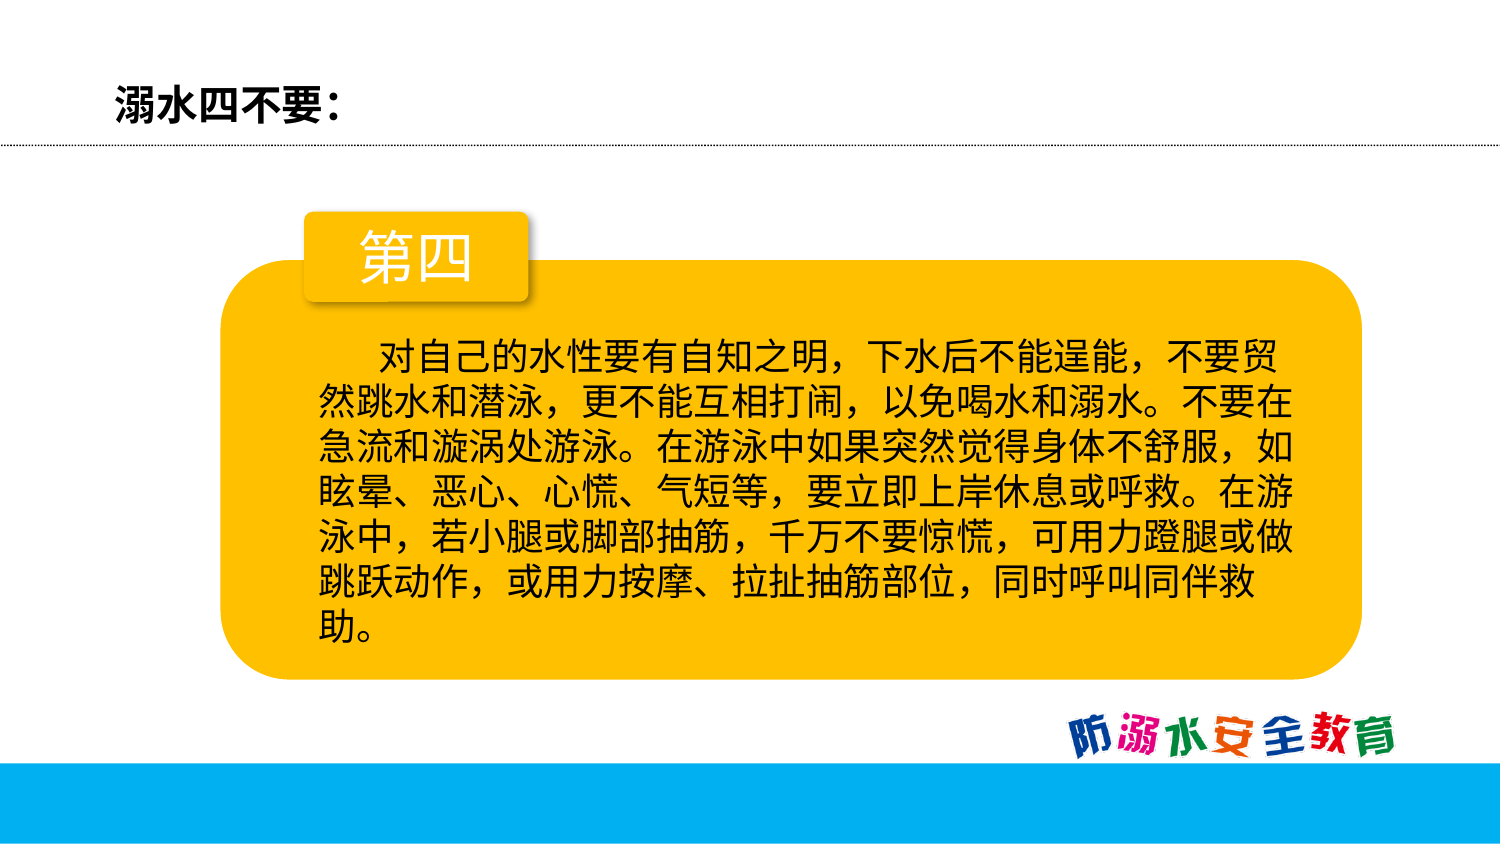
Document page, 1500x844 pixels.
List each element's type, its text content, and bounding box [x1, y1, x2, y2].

text_box 溺水四不要： [100, 71, 538, 137]
text_box [0, 763, 1500, 844]
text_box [218, 211, 1365, 682]
picture [1045, 671, 1449, 763]
